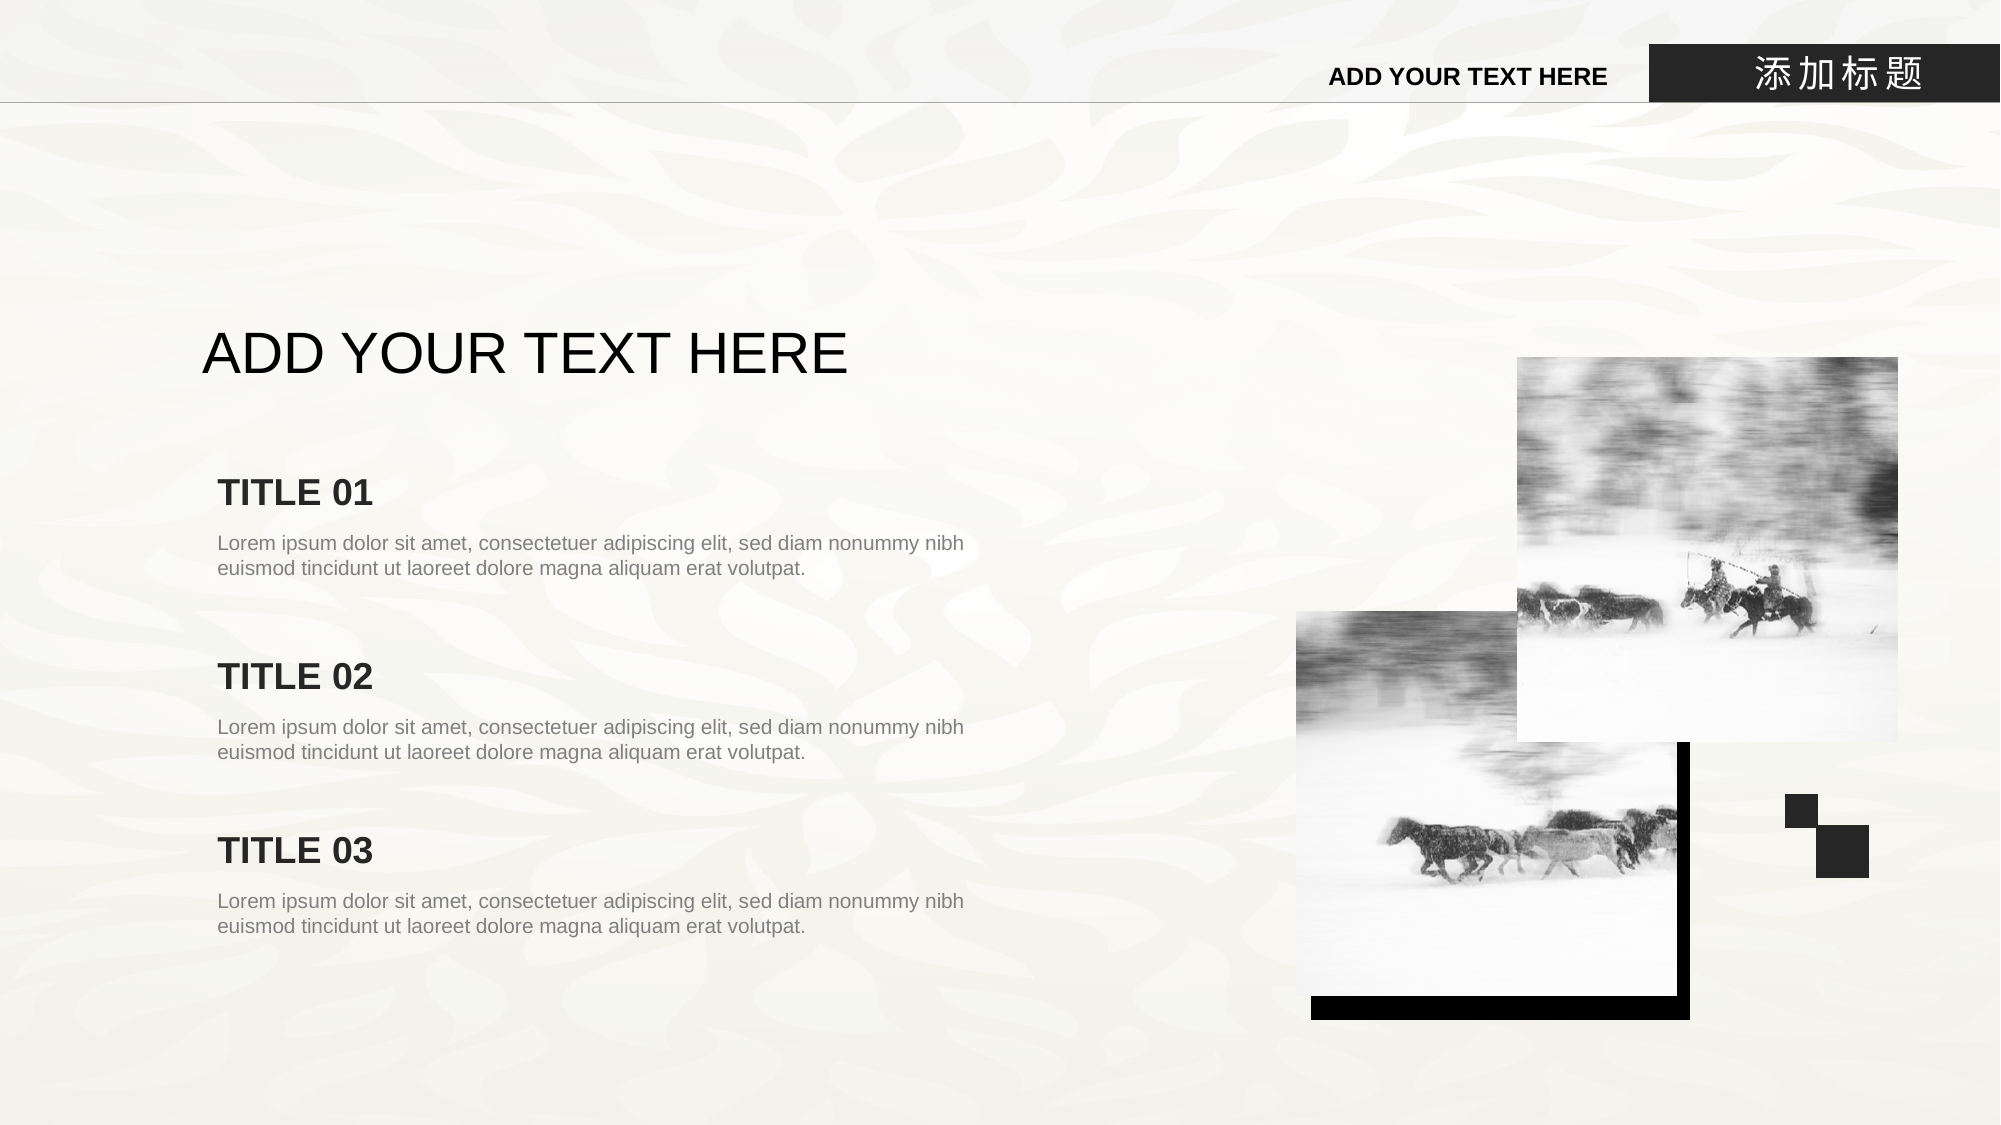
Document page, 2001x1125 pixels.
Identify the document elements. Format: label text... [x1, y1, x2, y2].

text_box 添加标题 [1711, 42, 1966, 103]
text_box ADD YOUR TEXT HERE [187, 308, 925, 393]
text_box Lorem ipsum dolor sit amet, consectetuer adipiscing elit, sed diam nonummy nibh euismod tincidunt ut laoreet dolore magna aliquam erat volutpat. [202, 880, 1056, 946]
text_box TITLE 02 [202, 644, 680, 705]
text_box TITLE 01 [202, 460, 680, 521]
picture [1296, 357, 1898, 996]
text_box ADD YOUR TEXT HERE [1162, 53, 1624, 98]
text_box Lorem ipsum dolor sit amet, consectetuer adipiscing elit, sed diam nonummy nibh euismod tincidunt ut laoreet dolore magna aliquam erat volutpat. [202, 522, 1056, 587]
text_box Lorem ipsum dolor sit amet, consectetuer adipiscing elit, sed diam nonummy nibh euismod tincidunt ut laoreet dolore magna aliquam erat volutpat. [202, 706, 1056, 772]
text_box TITLE 03 [202, 818, 680, 879]
